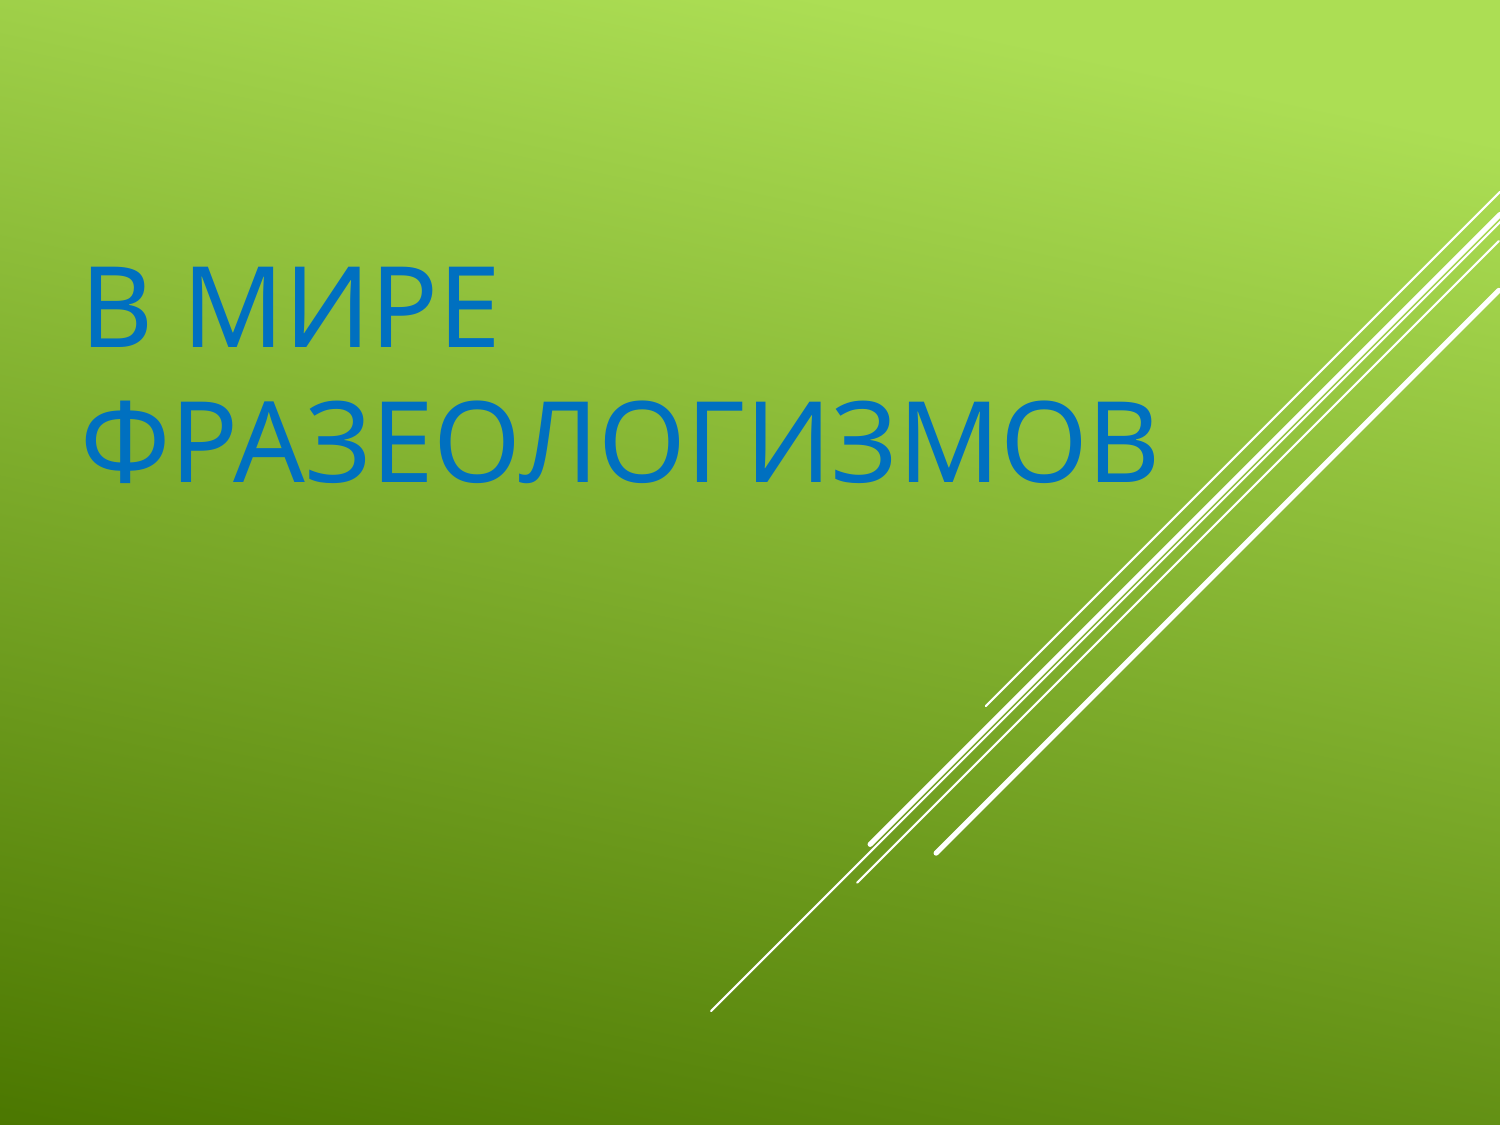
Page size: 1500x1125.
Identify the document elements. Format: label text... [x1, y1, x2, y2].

title В МИРЕ ФРАЗЕОЛОГИЗМОВ [64, 113, 1353, 513]
